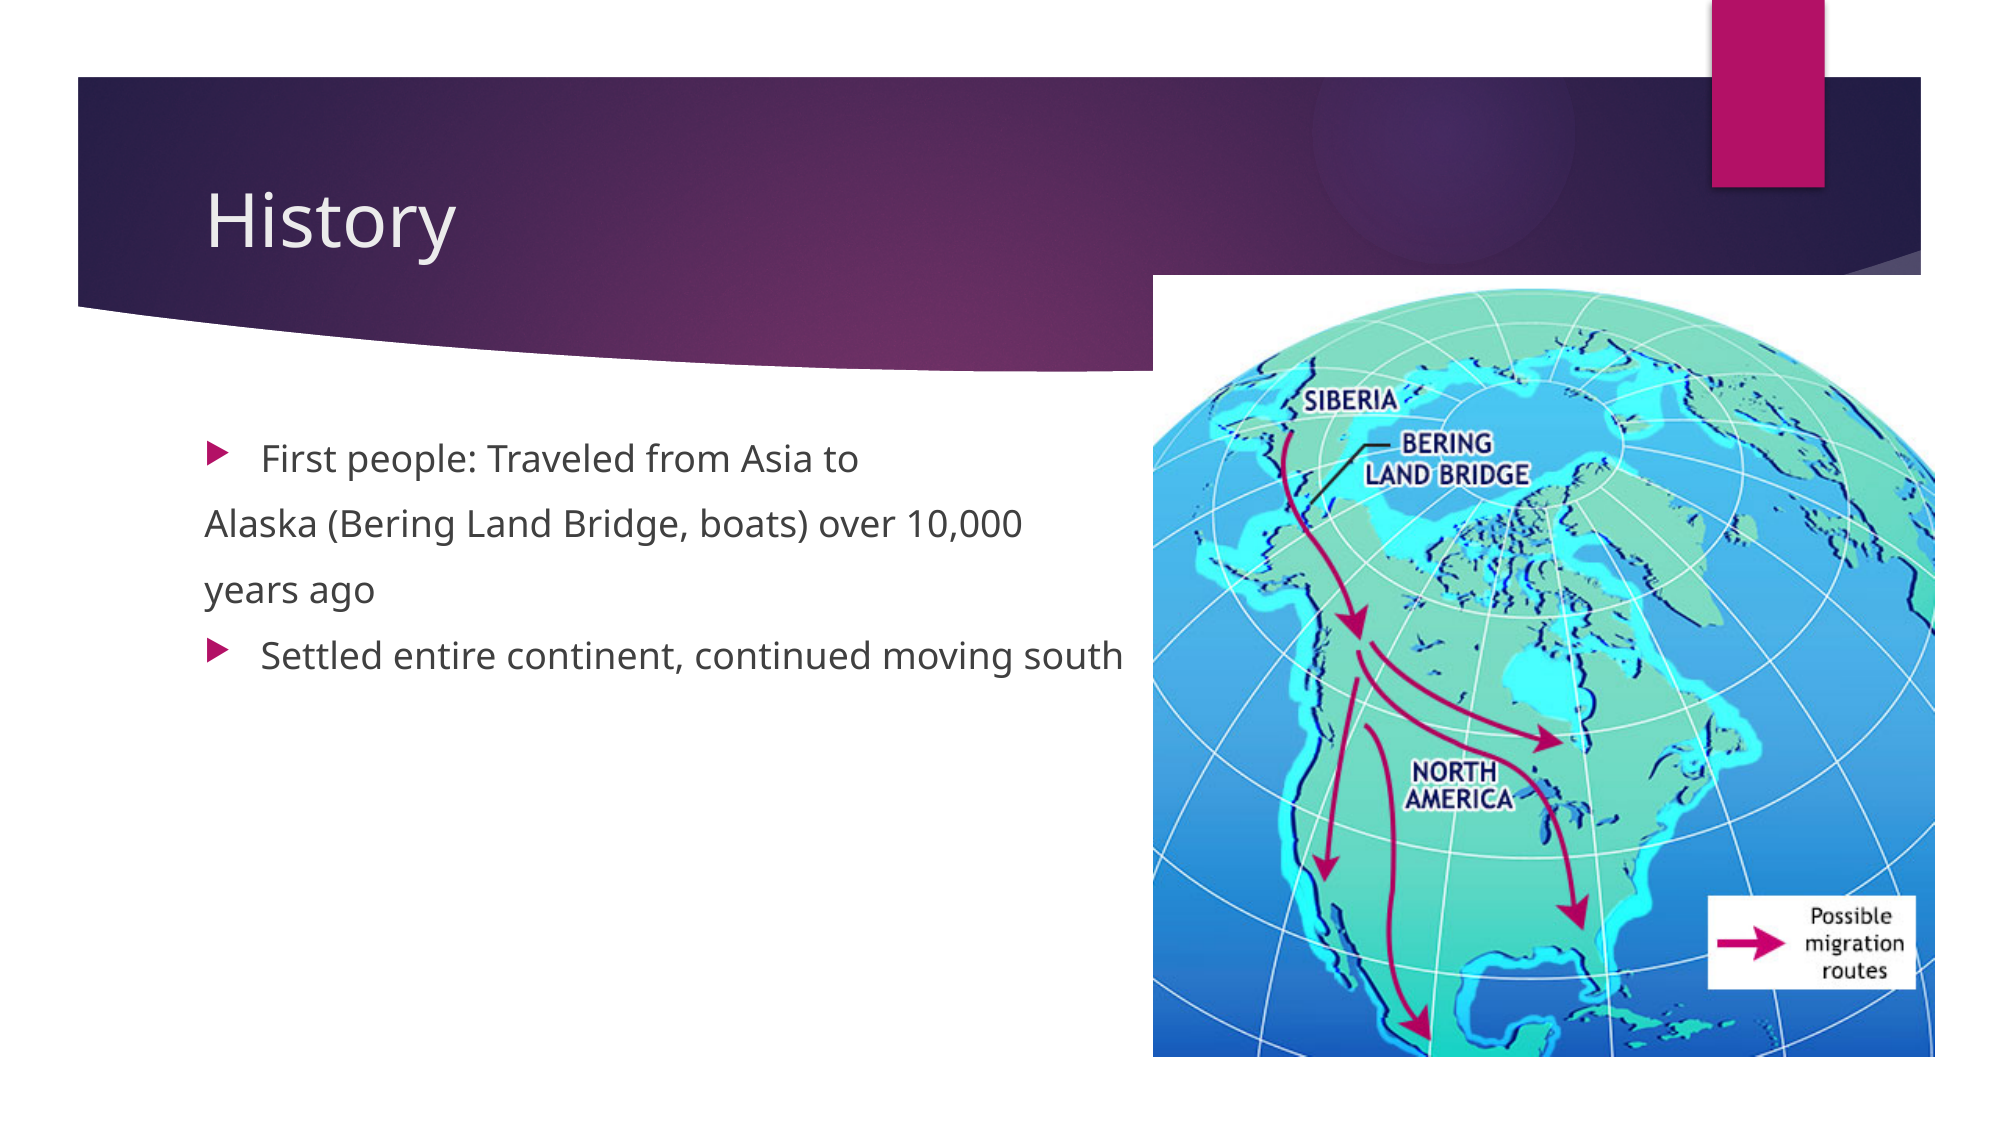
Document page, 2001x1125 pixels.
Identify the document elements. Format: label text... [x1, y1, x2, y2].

title History [189, 159, 1627, 276]
list First people: Traveled from Asia to Alaska (Bering Land Bridge, boats) over 10,000 years ago Settled entire continent, continued moving south [189, 427, 1147, 988]
picture [1153, 275, 1936, 1058]
